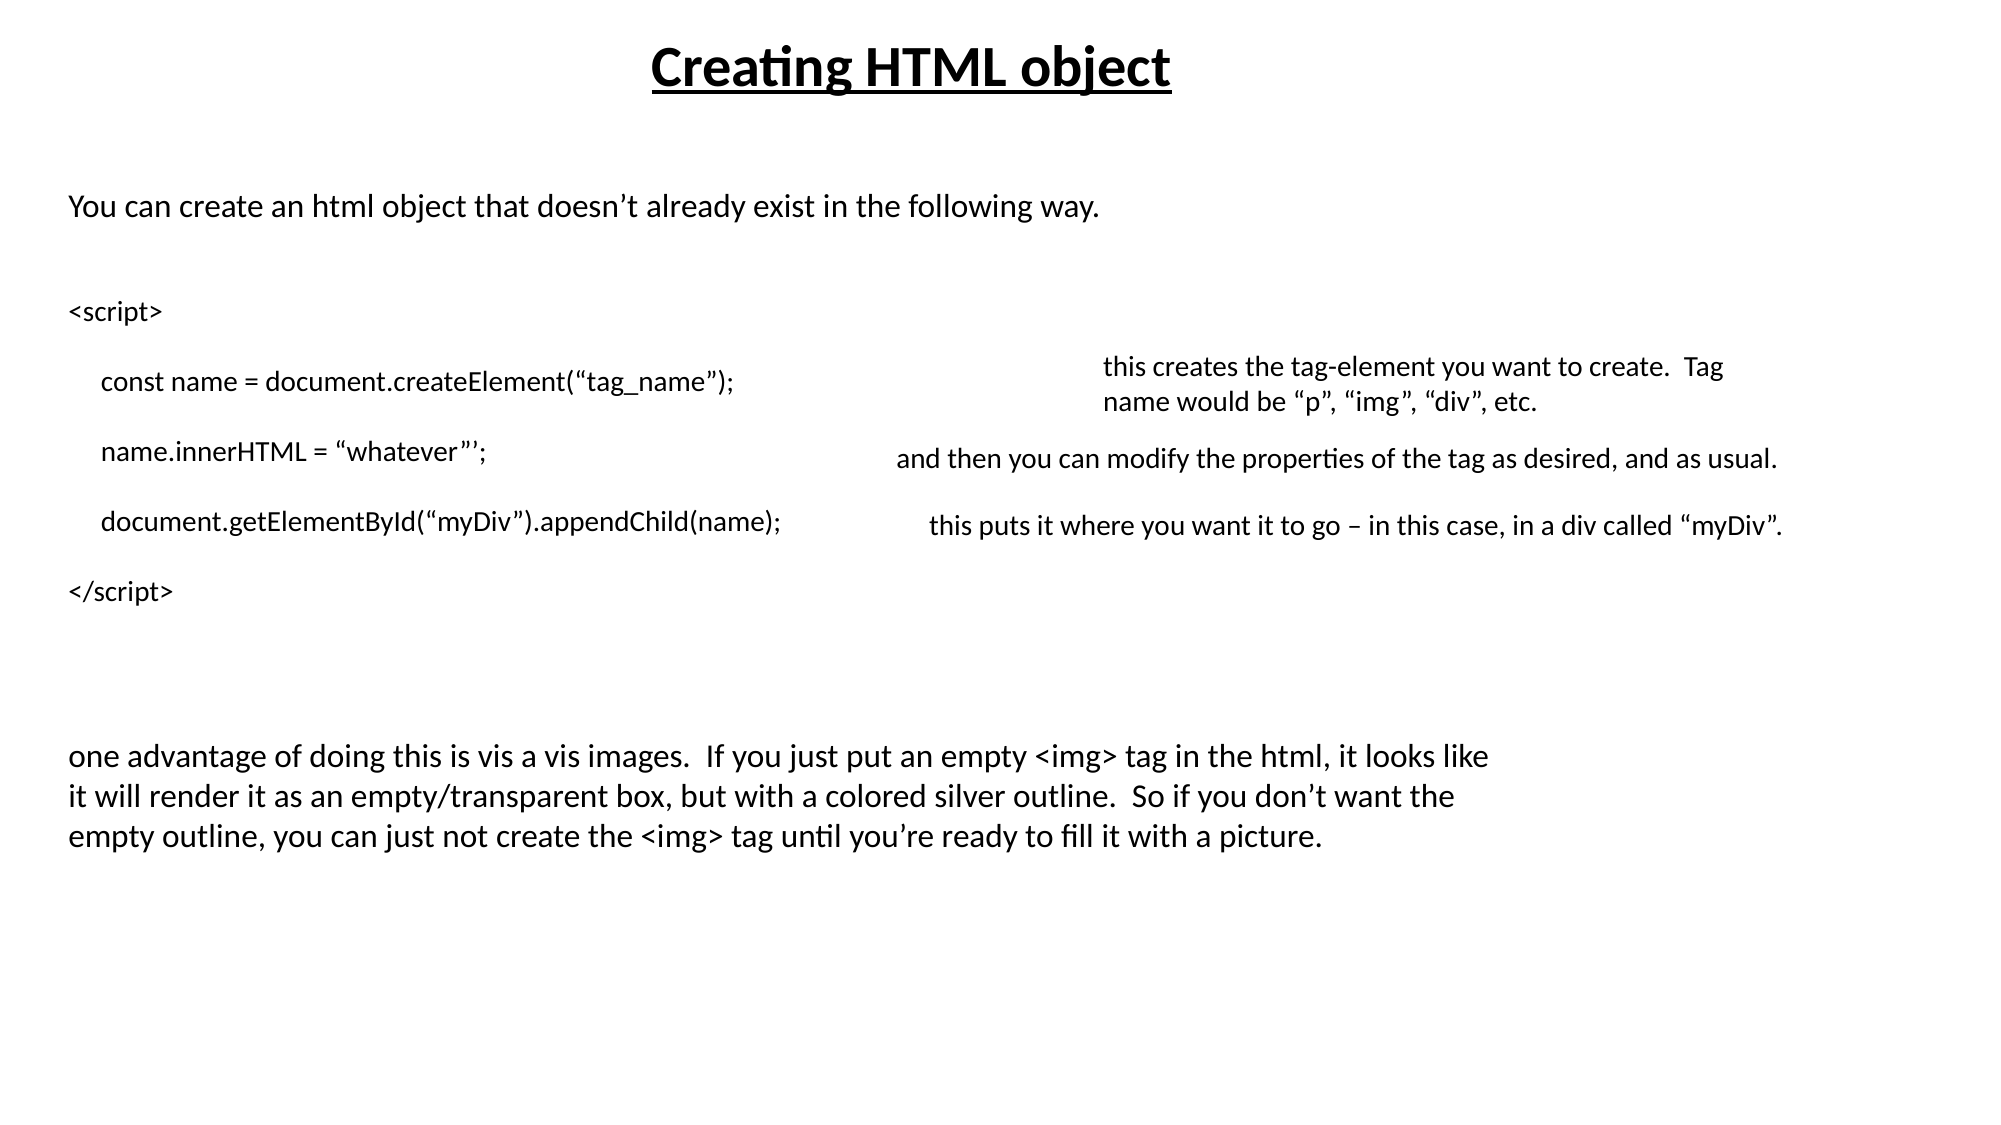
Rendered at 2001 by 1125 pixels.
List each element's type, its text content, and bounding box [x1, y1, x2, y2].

text_box You can create an html object that doesn’t already exist in the following way. [53, 177, 1156, 232]
text_box this creates the tag-element you want to create. Tag name would be “p”, “img”, “div”, etc. [1088, 339, 1777, 425]
text_box <script> const name = document.createElement(“tag_name”); name.innerHTML = “whatever”’; document.getElementById(“myDiv”).appendChild(name); </script> [53, 285, 813, 615]
text_box one advantage of doing this is vis a vis images. If you just put an empty <img> tag in the html, it looks like it will render it as an empty/transparent box, but with a colored silver outline. So if you don’t want the empty outline, you can just not create the <img> tag until you’re ready to fill it with a picture. [53, 727, 1516, 862]
text_box and then you can modify the properties of the tag as desired, and as usual. [881, 432, 1848, 482]
text_box this puts it where you want it to go – in this case, in a div called “myDiv”. [914, 498, 1848, 549]
text_box Creating HTML object [636, 20, 1248, 106]
